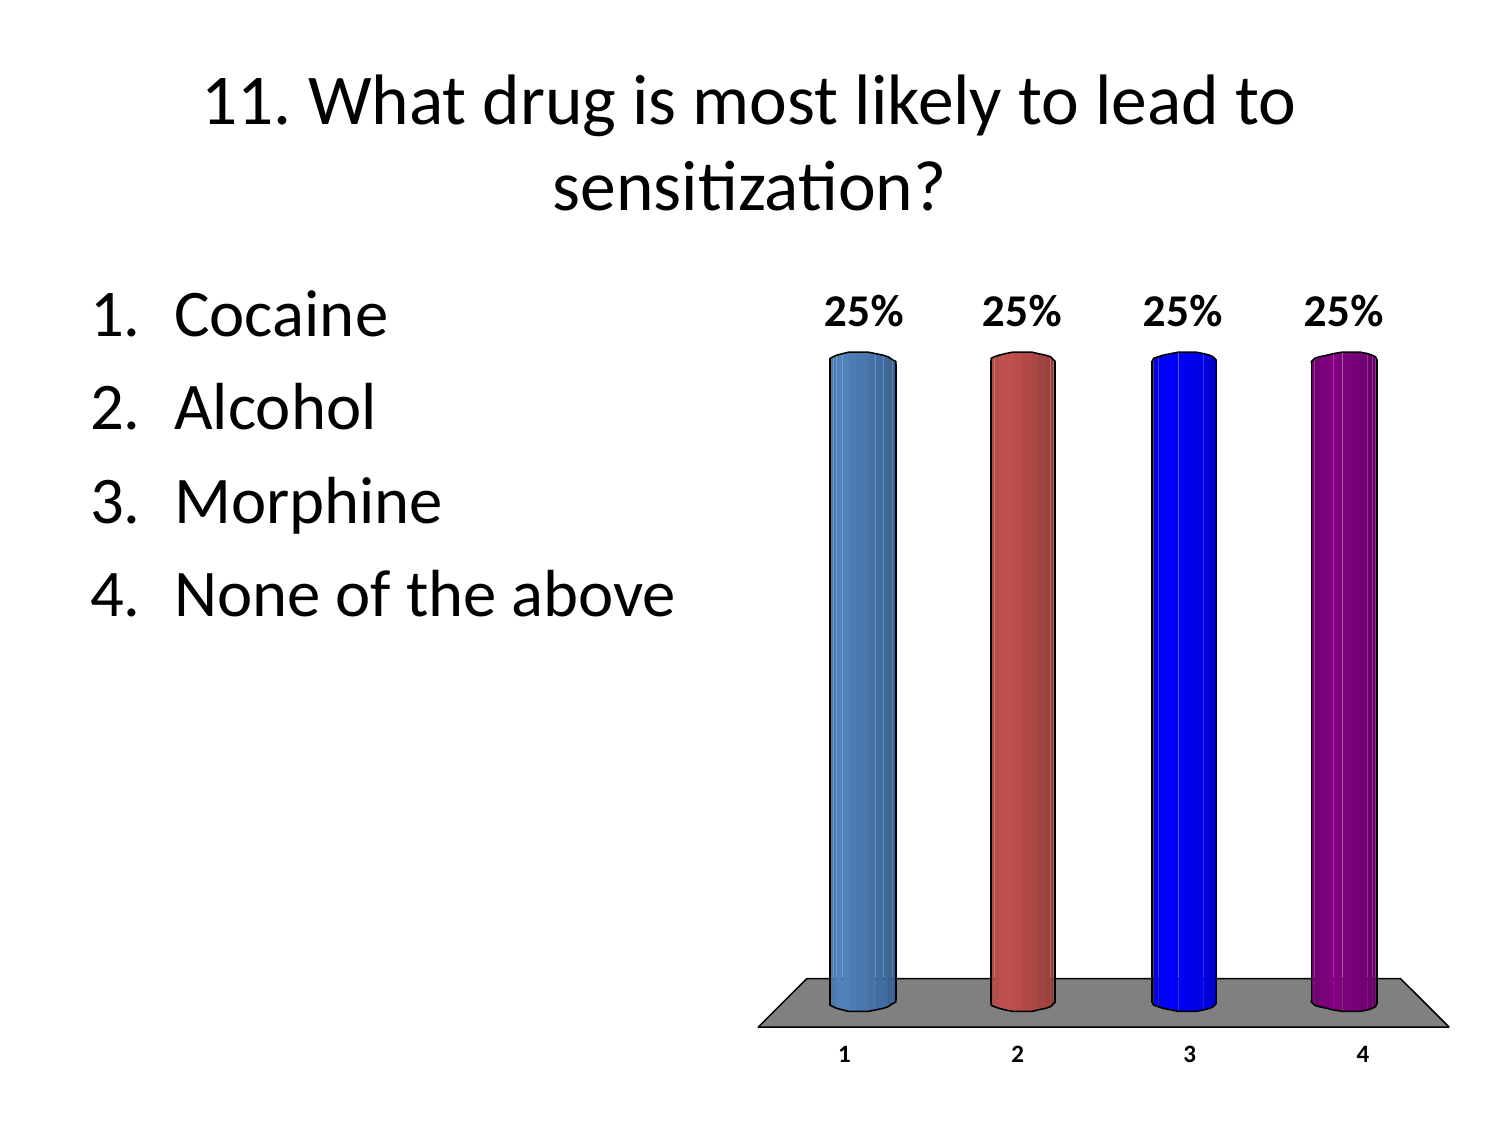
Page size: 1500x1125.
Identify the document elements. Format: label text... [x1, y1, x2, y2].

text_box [739, 270, 1490, 1115]
title 11. What drug is most likely to lead to sensitization? [75, 45, 1425, 233]
list Cocaine Alcohol Morphine None of the above [75, 262, 750, 1005]
